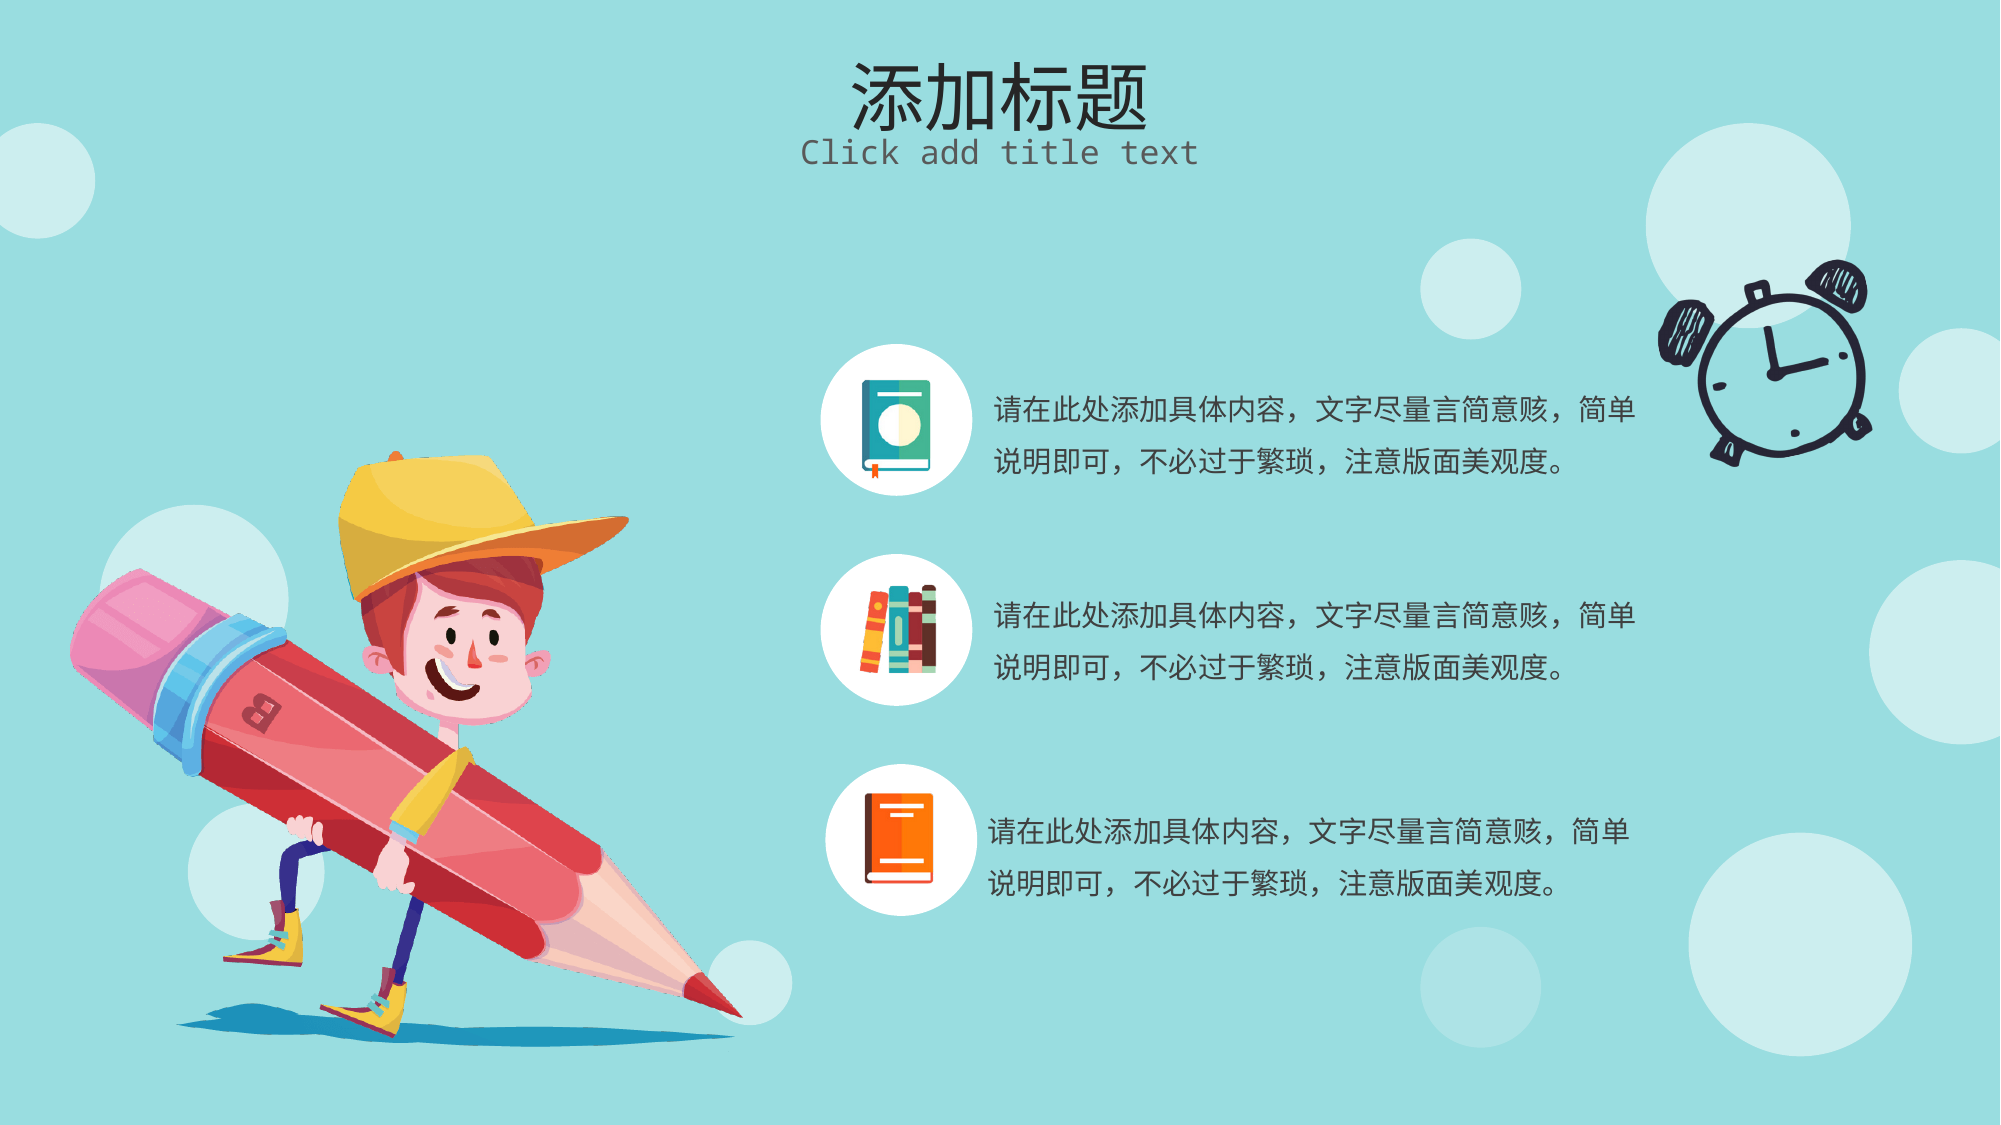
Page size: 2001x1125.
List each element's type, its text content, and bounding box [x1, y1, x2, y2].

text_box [820, 343, 973, 496]
picture [1649, 255, 1896, 478]
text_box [820, 554, 973, 706]
text_box 请在此处添加具体内容，文字尽量言简意赅，简单说明即可，不必过于繁琐，注意版面美观度。 [978, 573, 1655, 693]
text_box 请在此处添加具体内容，文字尽量言简意赅，简单说明即可，不必过于繁琐，注意版面美观度。 [978, 788, 1649, 908]
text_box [825, 764, 978, 916]
text_box 请在此处添加具体内容，文字尽量言简意赅，简单说明即可，不必过于繁琐，注意版面美观度。 [978, 366, 1655, 486]
picture [70, 451, 743, 1052]
